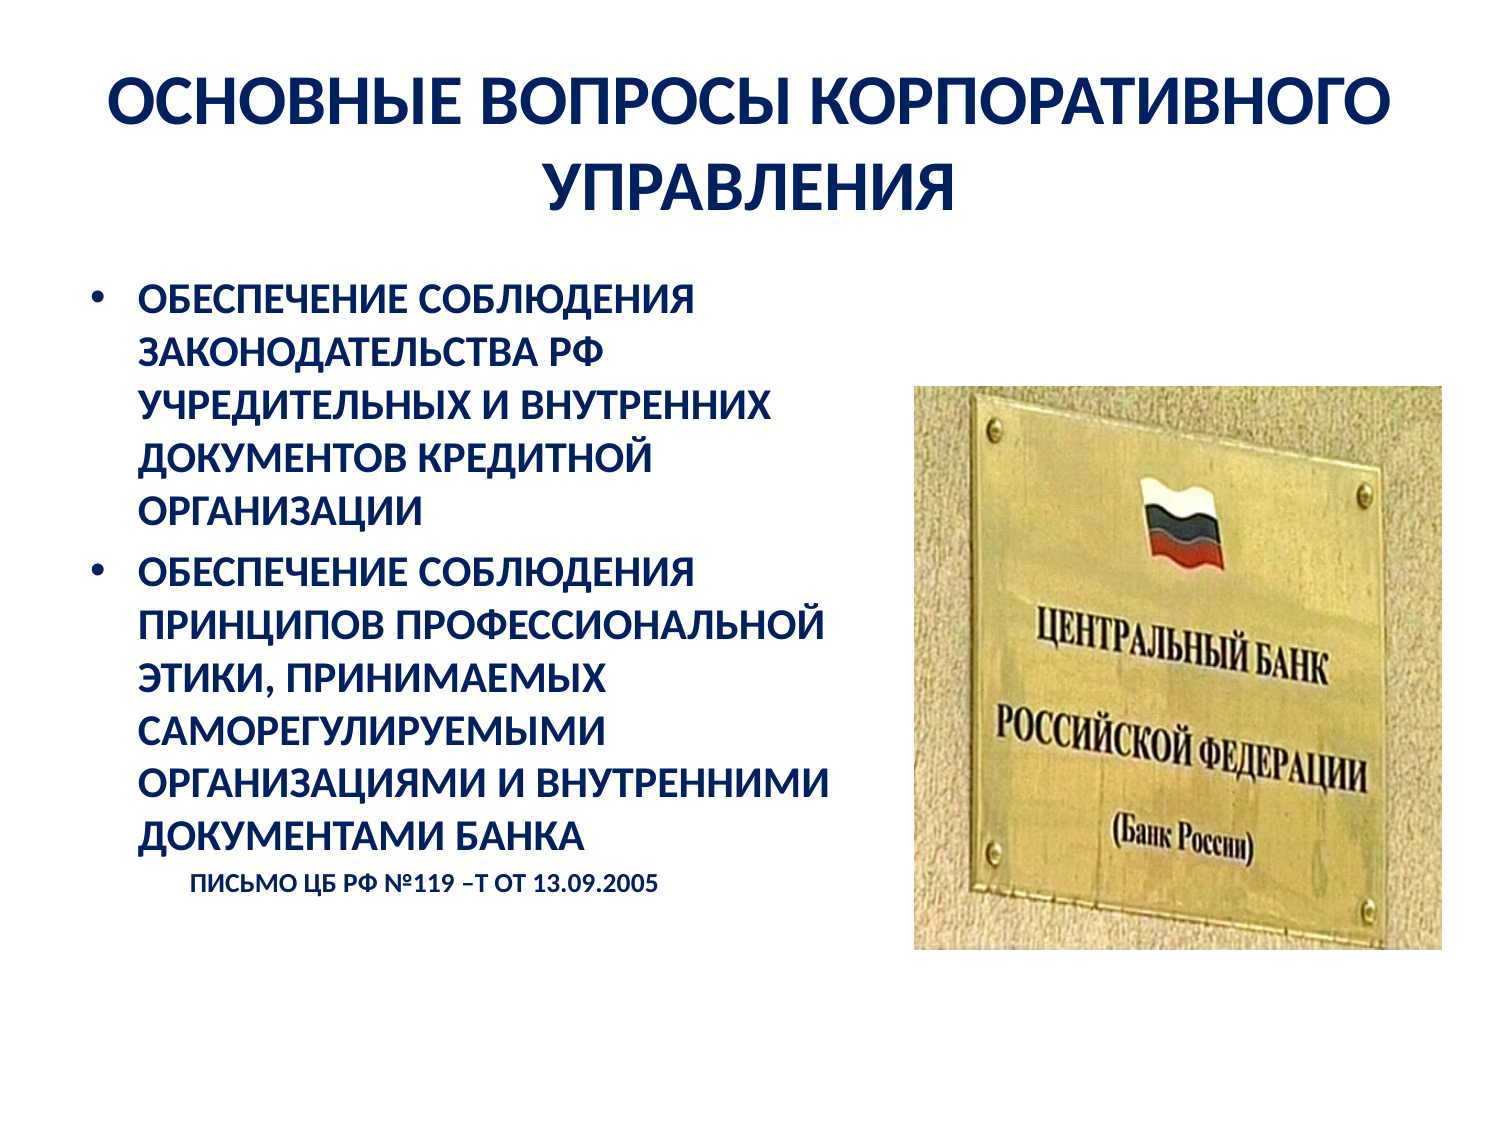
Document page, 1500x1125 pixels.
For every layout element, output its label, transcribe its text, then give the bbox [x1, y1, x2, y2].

title ОСНОВНЫЕ ВОПРОСЫ КОРПОРАТИВНОГО УПРАВЛЕНИЯ [75, 45, 1425, 233]
list ОБЕСПЕЧЕНИЕ СОБЛЮДЕНИЯ ЗАКОНОДАТЕЛЬСТВА РФ УЧРЕДИТЕЛЬНЫХ И ВНУТРЕННИХ ДОКУМЕНТОВ КРЕДИТНОЙ ОРГАНИЗАЦИИ ОБЕСПЕЧЕНИЕ СОБЛЮДЕНИЯ ПРИНЦИПОВ ПРОФЕССИОНАЛЬНОЙ ЭТИКИ, ПРИНИМАЕМЫХ САМОРЕГУЛИРУЕМЫМИ ОРГАНИЗАЦИЯМИ И ВНУТРЕННИМИ ДОКУМЕНТАМИ БАНКА ПИСЬМО ЦБ РФ №119 –Т ОТ 13.09.2005 [75, 262, 856, 1005]
picture [913, 386, 1442, 950]
